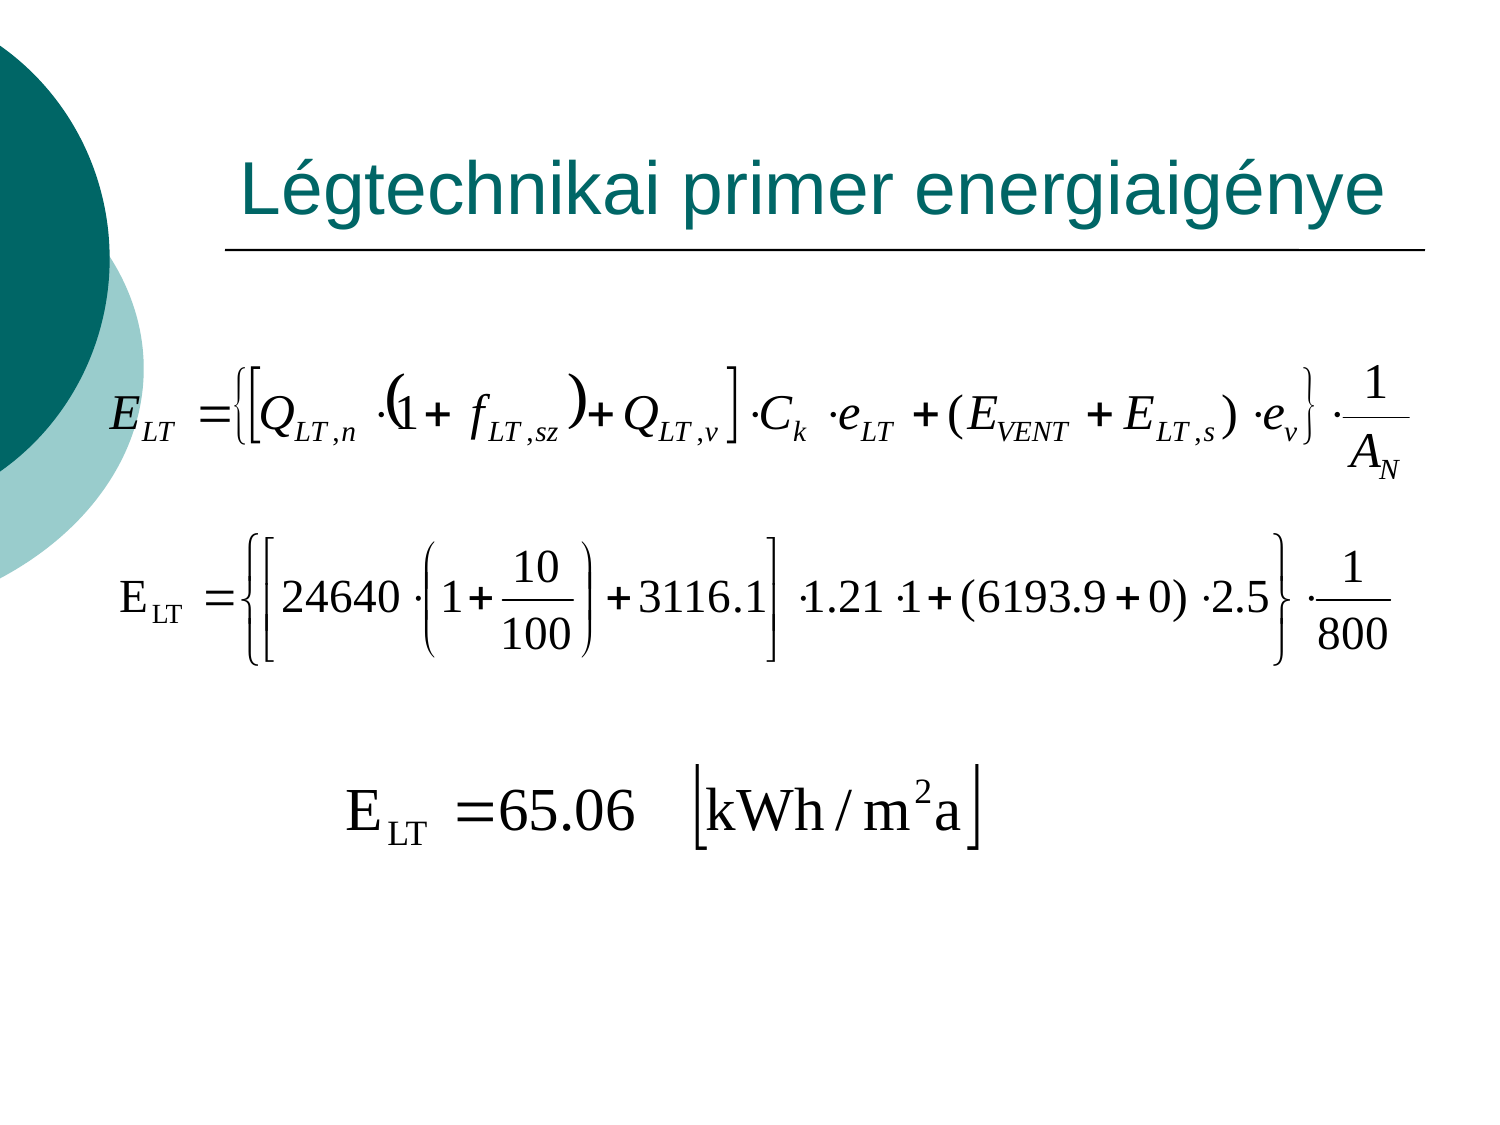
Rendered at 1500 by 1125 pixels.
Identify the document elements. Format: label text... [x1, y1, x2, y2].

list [336, 764, 989, 857]
title Légtechnikai primer energiaigénye [224, 49, 1425, 237]
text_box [112, 524, 1401, 676]
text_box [99, 349, 1423, 492]
